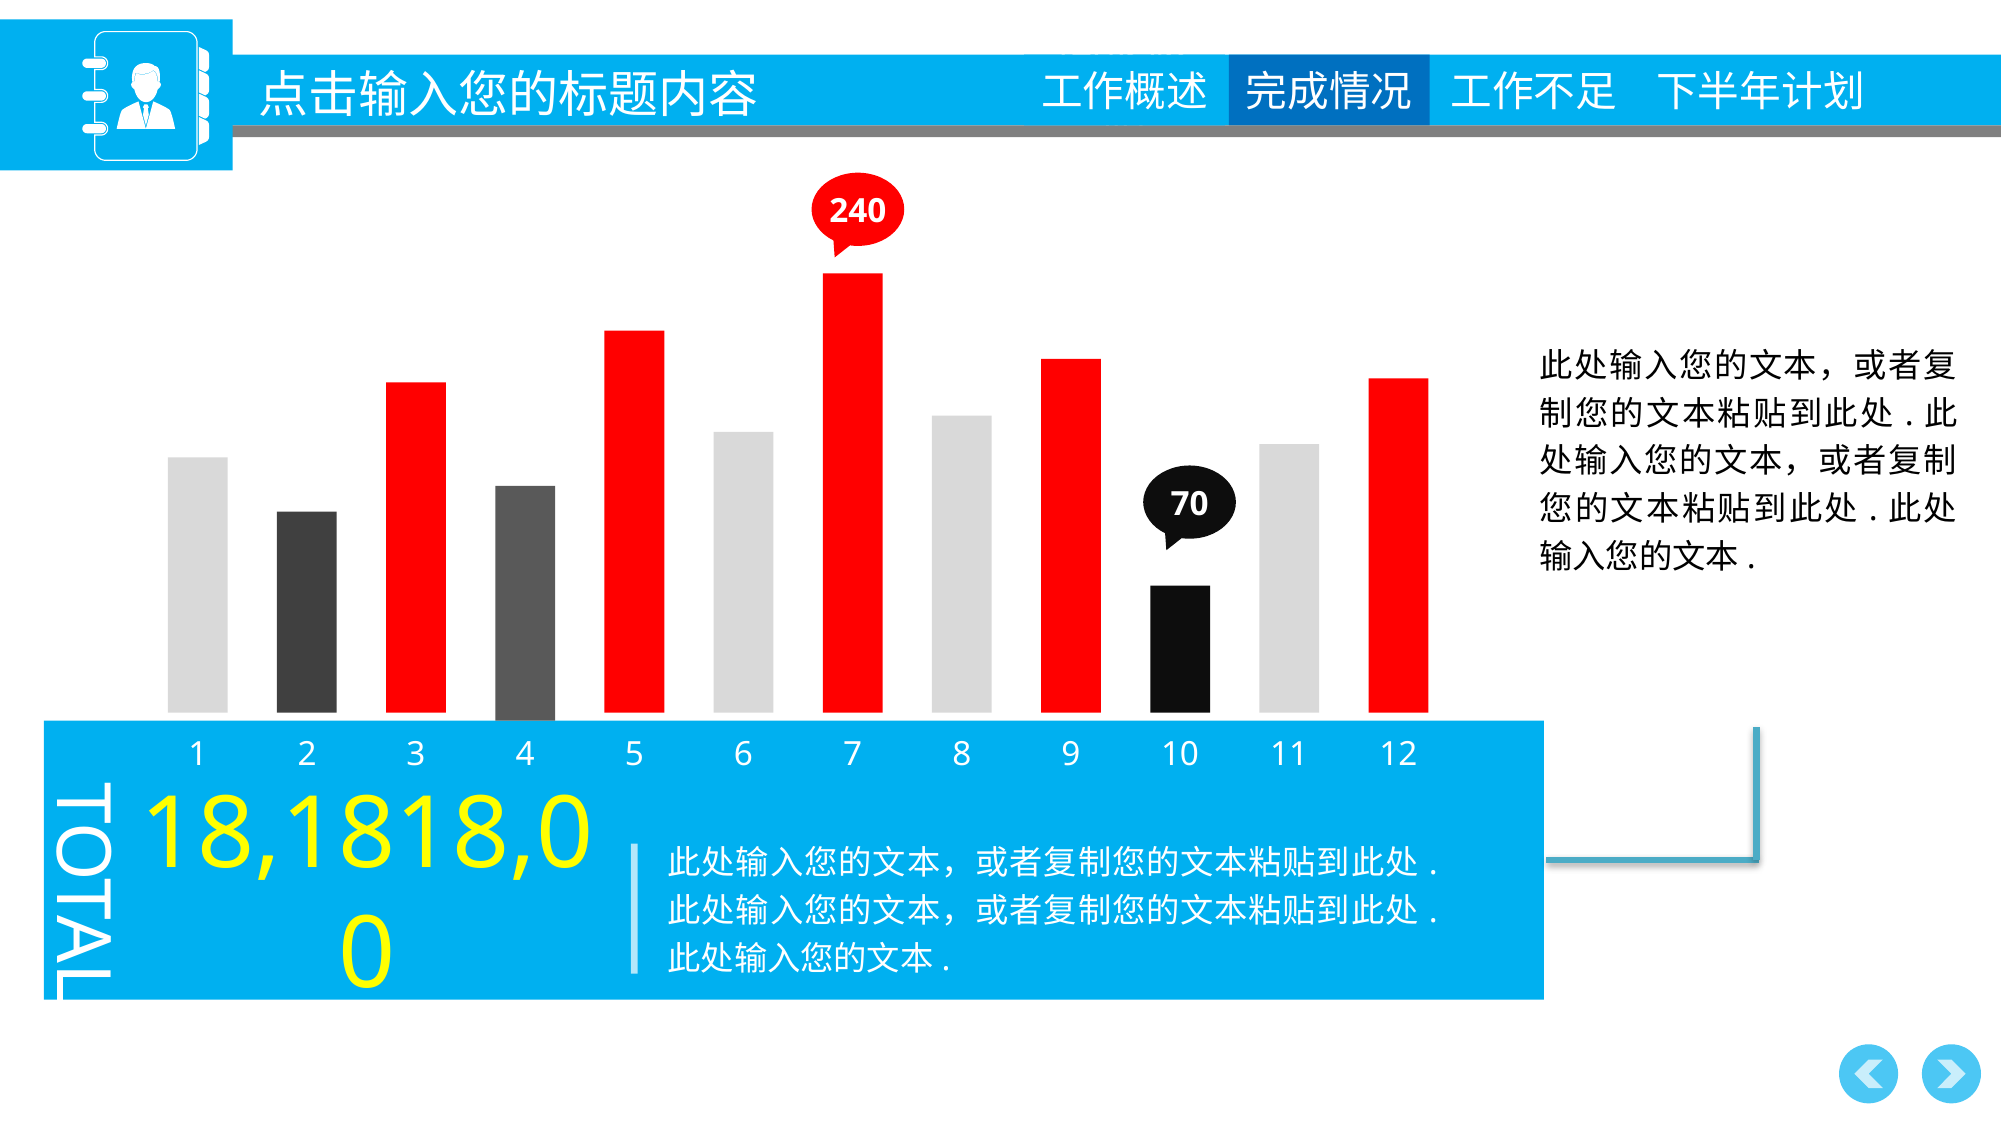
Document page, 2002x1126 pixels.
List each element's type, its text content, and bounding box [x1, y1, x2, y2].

text_box 18,1818,00 [129, 822, 605, 953]
text_box [215, 718, 1546, 1002]
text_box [156, 726, 1440, 778]
text_box 此处输入您的文本，或者复制您的文本粘贴到此处.此处输入您的文本，或者复制您的文本粘贴到此处.此处输入您的文本. [667, 833, 1446, 1000]
text_box [0, 17, 235, 172]
text_box 240 [809, 170, 907, 260]
text_box 点击输入您的标题内容 [243, 54, 774, 130]
text_box [42, 718, 162, 773]
text_box [82, 31, 210, 161]
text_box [167, 273, 1429, 721]
text_box TOTAL [0, 773, 215, 1012]
text_box 此处输入您的文本，或者复制您的文本粘贴到此处.此处输入您的文本，或者复制您的文本粘贴到此处.此处输入您的文本. [1539, 335, 1958, 713]
